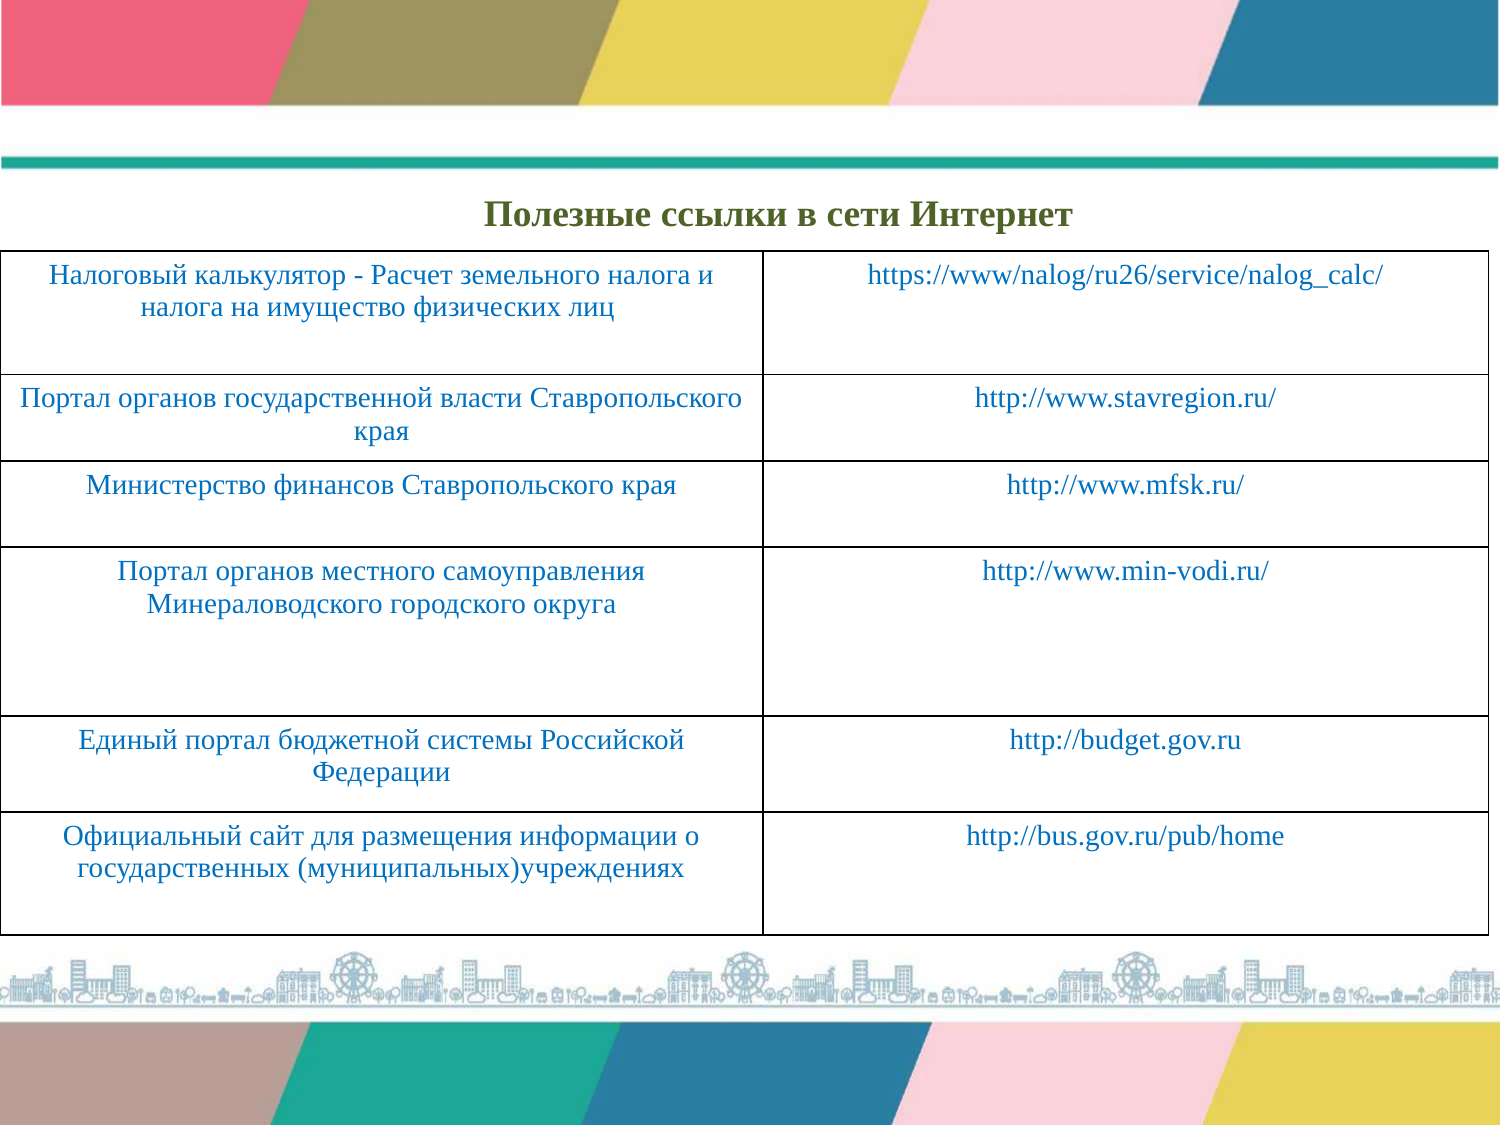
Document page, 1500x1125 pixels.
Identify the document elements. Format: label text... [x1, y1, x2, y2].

table_cell http://www.min-vodi.ru/ [764, 548, 1488, 715]
table_cell Портал органов государственной власти Ставропольского края [1, 375, 762, 460]
subtitle Полезные ссылки в сети Интернет [253, 181, 1304, 250]
table_cell Портал органов местного самоуправления Минераловодского городского округа [1, 548, 762, 715]
table_header https://www/nalog/ru26/service/nalog_calc/ [764, 252, 1488, 374]
table_cell http://www.mfsk.ru/ [764, 462, 1488, 546]
picture [0, 0, 1500, 172]
picture [0, 951, 1500, 1125]
table_cell Единый портал бюджетной системы Российской Федерации [1, 717, 762, 811]
table_cell Официальный сайт для размещения информации о государственных (муниципальных)учреждениях [1, 813, 762, 934]
table_cell http://www.stavregion.ru/ [764, 375, 1488, 460]
table_cell http://budget.gov.ru [764, 717, 1488, 811]
table_header Налоговый калькулятор - Расчет земельного налога и налога на имущество физических лиц [1, 252, 762, 374]
table_cell Министерство финансов Ставропольского края [1, 462, 762, 546]
table_cell http://bus.gov.ru/pub/home [764, 813, 1488, 934]
